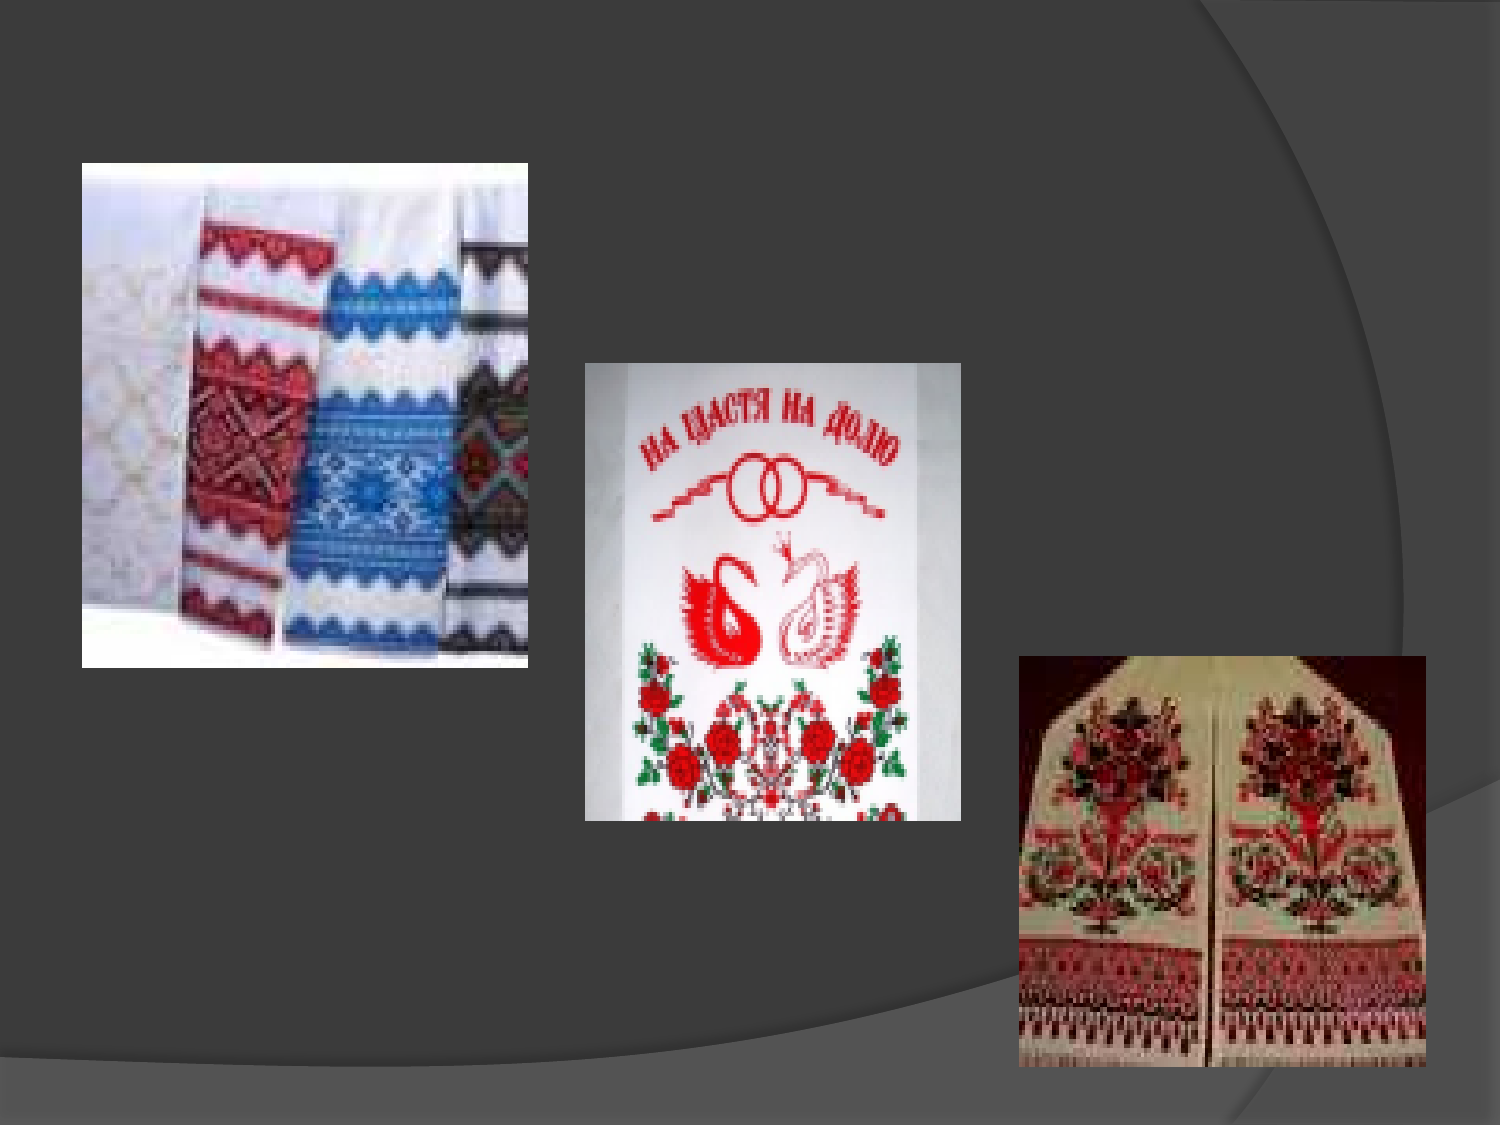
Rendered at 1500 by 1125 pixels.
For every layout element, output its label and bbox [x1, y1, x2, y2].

list [81, 163, 528, 669]
picture [1019, 656, 1426, 1067]
picture [585, 363, 962, 821]
